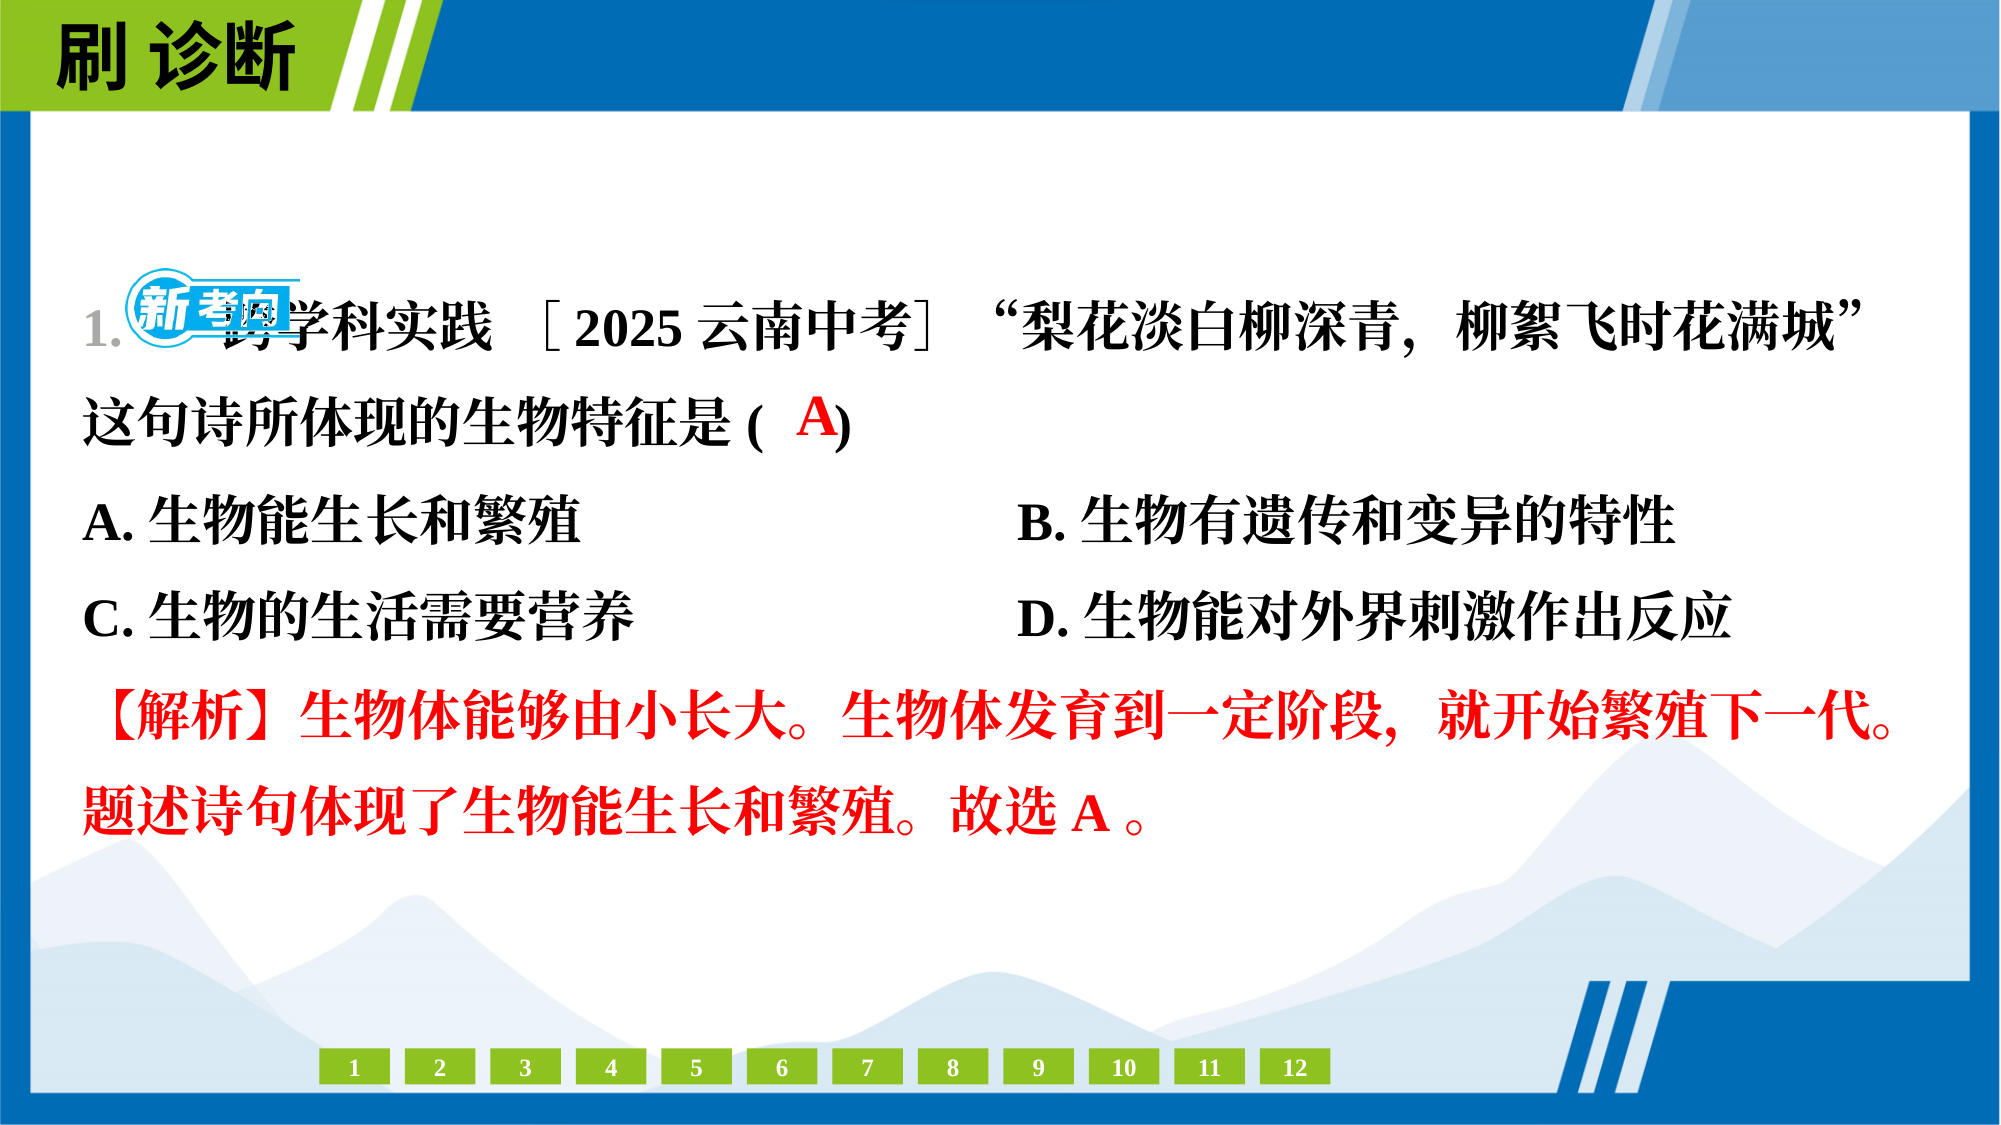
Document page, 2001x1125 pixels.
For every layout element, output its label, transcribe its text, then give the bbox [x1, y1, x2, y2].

text_box 【解析】生物体能够由小长大。生物体发育到一定阶段，就开始繁殖下一代。 题述诗句体现了生物能生长和繁殖。故选A。 [82, 648, 1917, 832]
text_box A.生物能生长和繁殖 B.生物有遗传和变异的特性 C.生物的生活需要营养 D.生物能对外界刺激作出反应 [82, 453, 1917, 637]
text_box A [774, 373, 860, 444]
picture [0, 0, 2000, 1125]
text_box 1. 跨学科实践 ［2025云南中考］“梨花淡白柳深青，柳絮飞时花满城” 这句诗所体现的生物特征是( ) [82, 259, 1917, 443]
